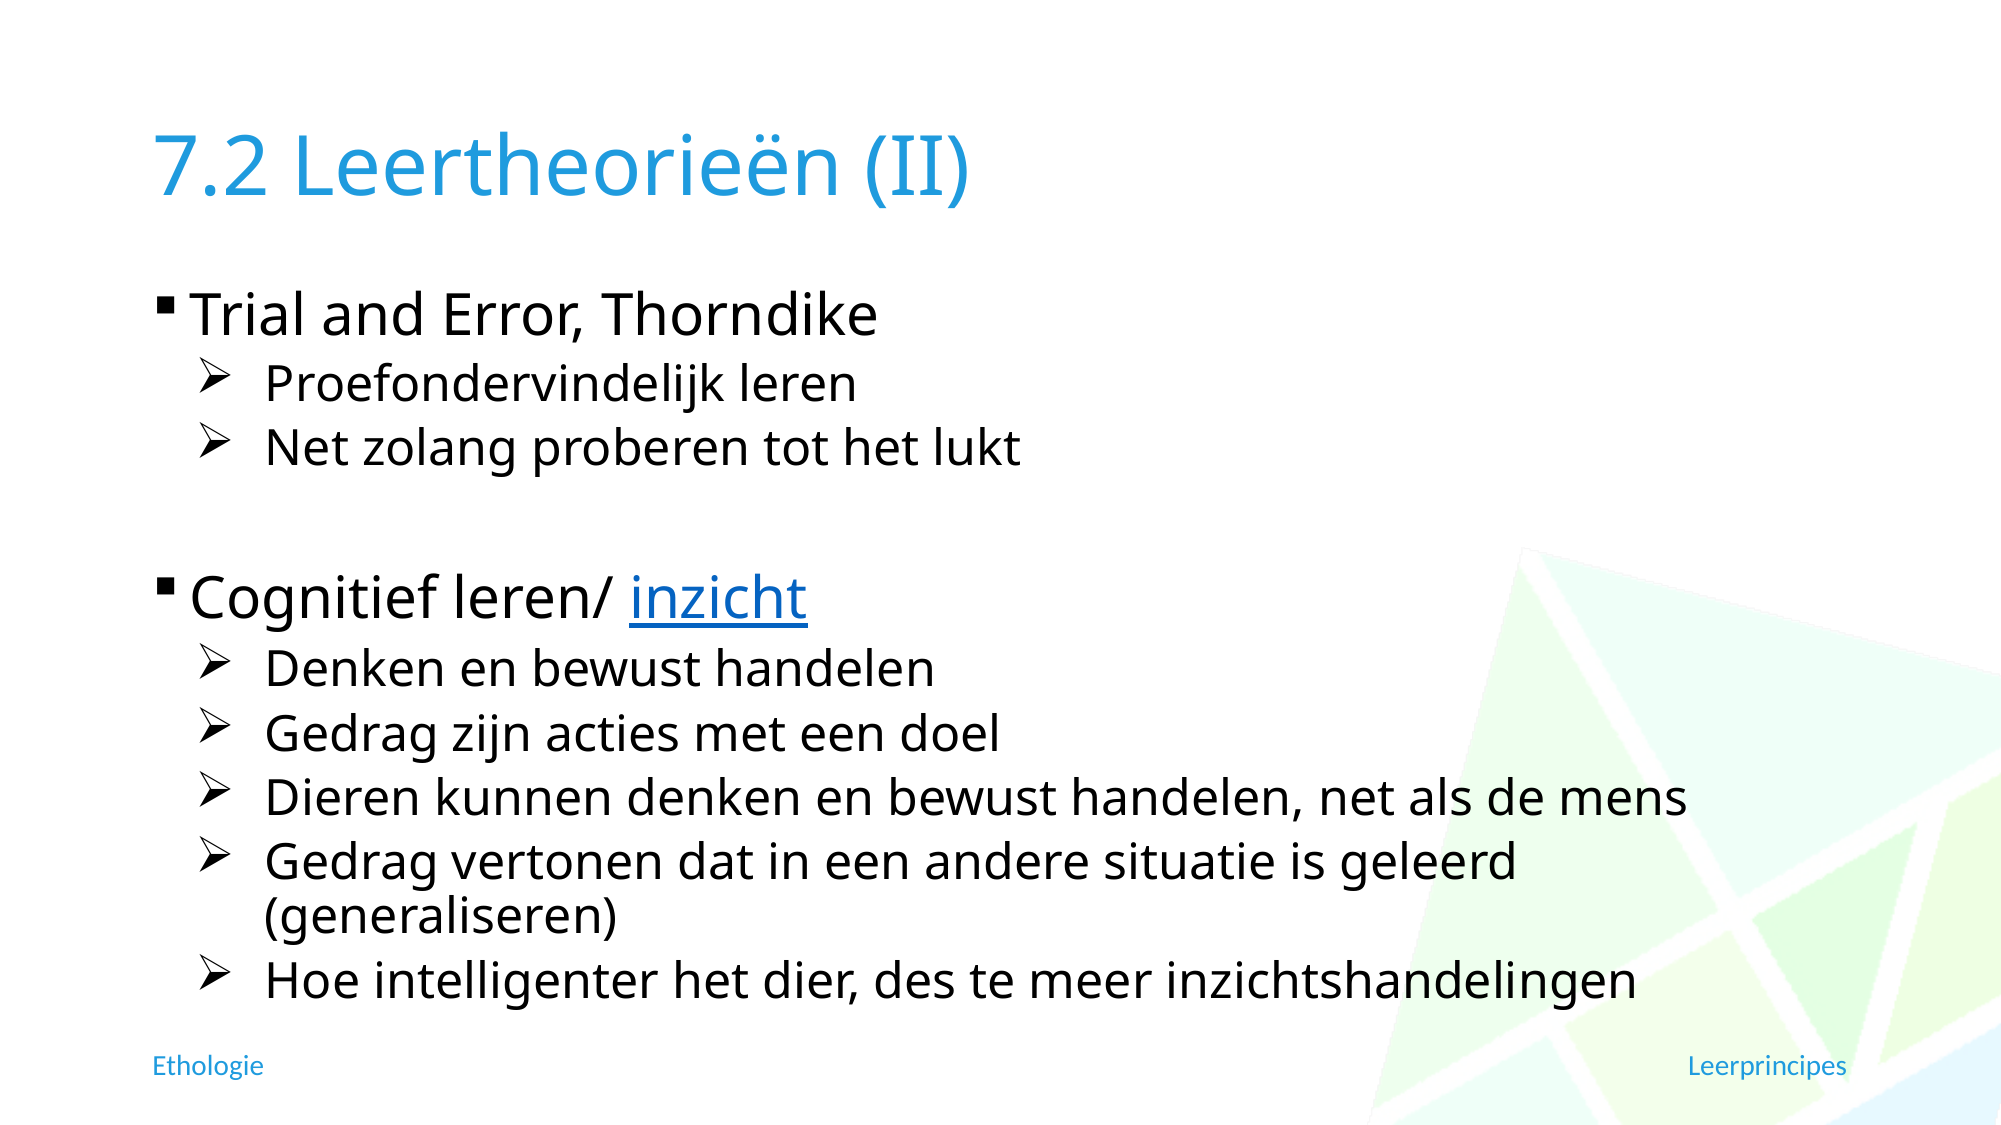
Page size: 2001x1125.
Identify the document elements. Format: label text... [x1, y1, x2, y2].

list Ethologie [137, 1042, 588, 1103]
list Trial and Error, Thorndike Proefondervindelijk leren Net zolang proberen tot het lukt Cognitief leren/ inzicht Denken en bewust handelen Gedrag zijn acties met een doel Dieren kunnen denken en bewust handelen, net als de mens Gedrag vertonen dat in een andere situatie is geleerd (generaliseren) Hoe intelligenter het dier, des te meer inzichtshandelingen [137, 277, 1863, 1014]
title 7.2 Leertheorieën (II) [137, 59, 1863, 277]
list Leerprincipes [1412, 1042, 1863, 1103]
